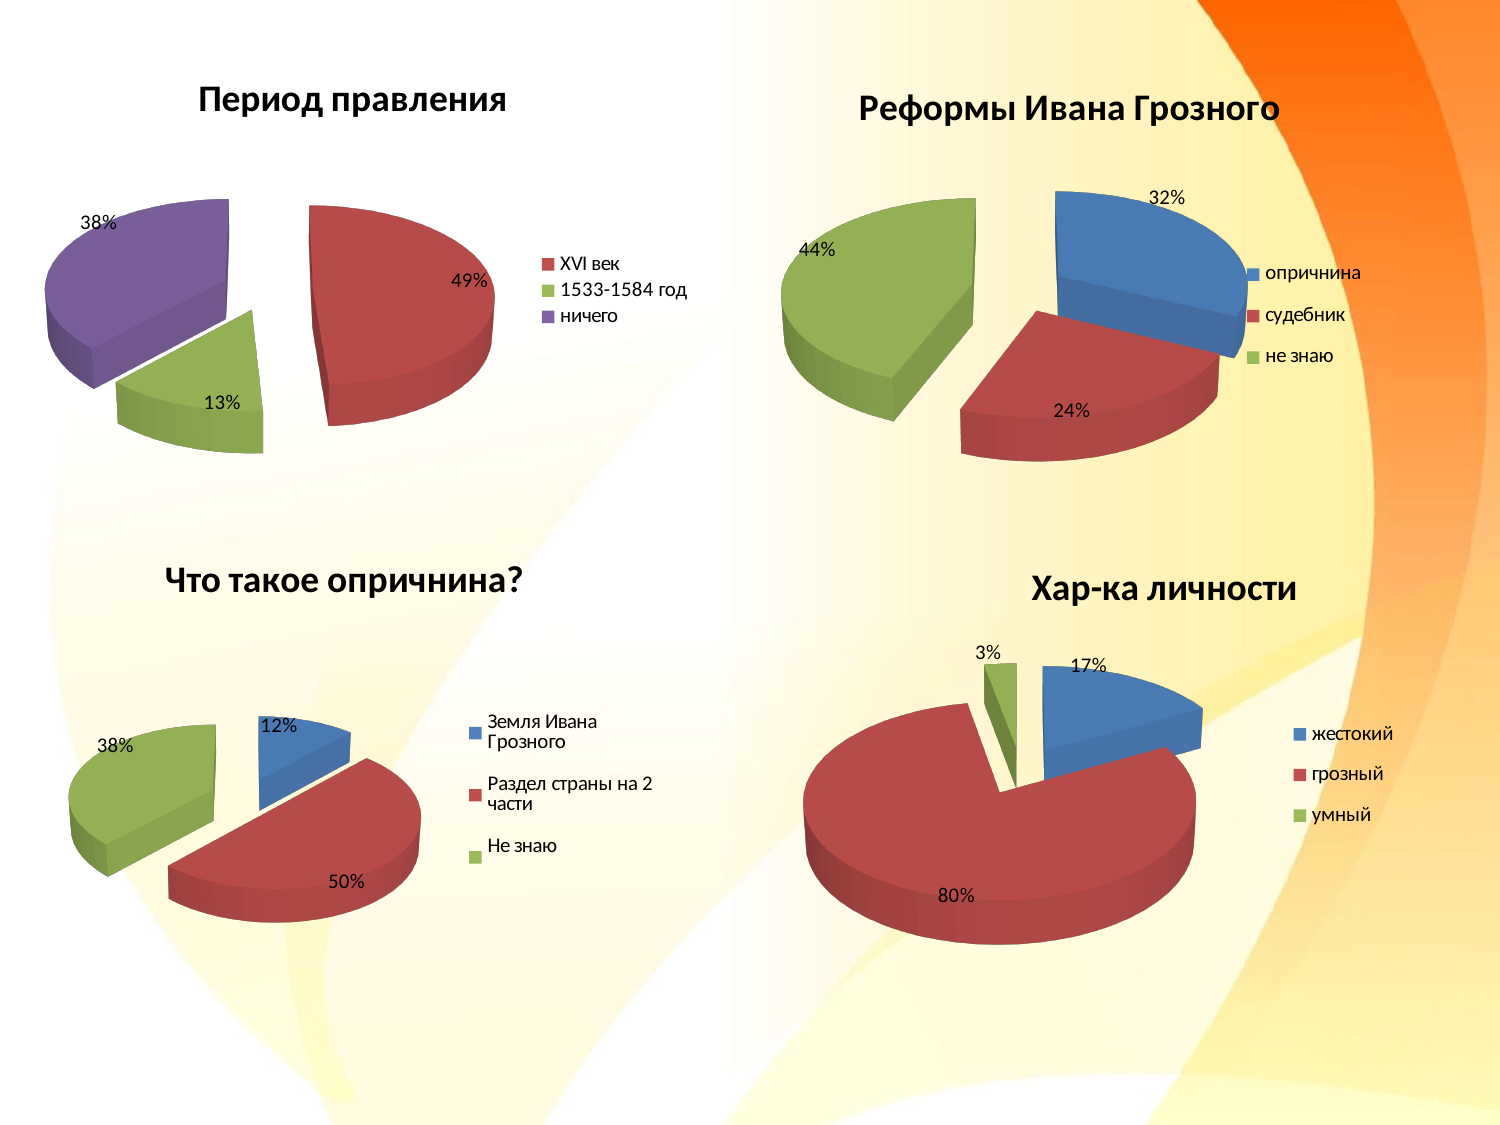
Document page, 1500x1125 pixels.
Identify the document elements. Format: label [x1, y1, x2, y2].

picture [0, 0, 1500, 1125]
chart [737, 66, 1439, 504]
chart [737, 550, 1436, 965]
chart [0, 54, 707, 528]
chart [29, 535, 668, 1012]
